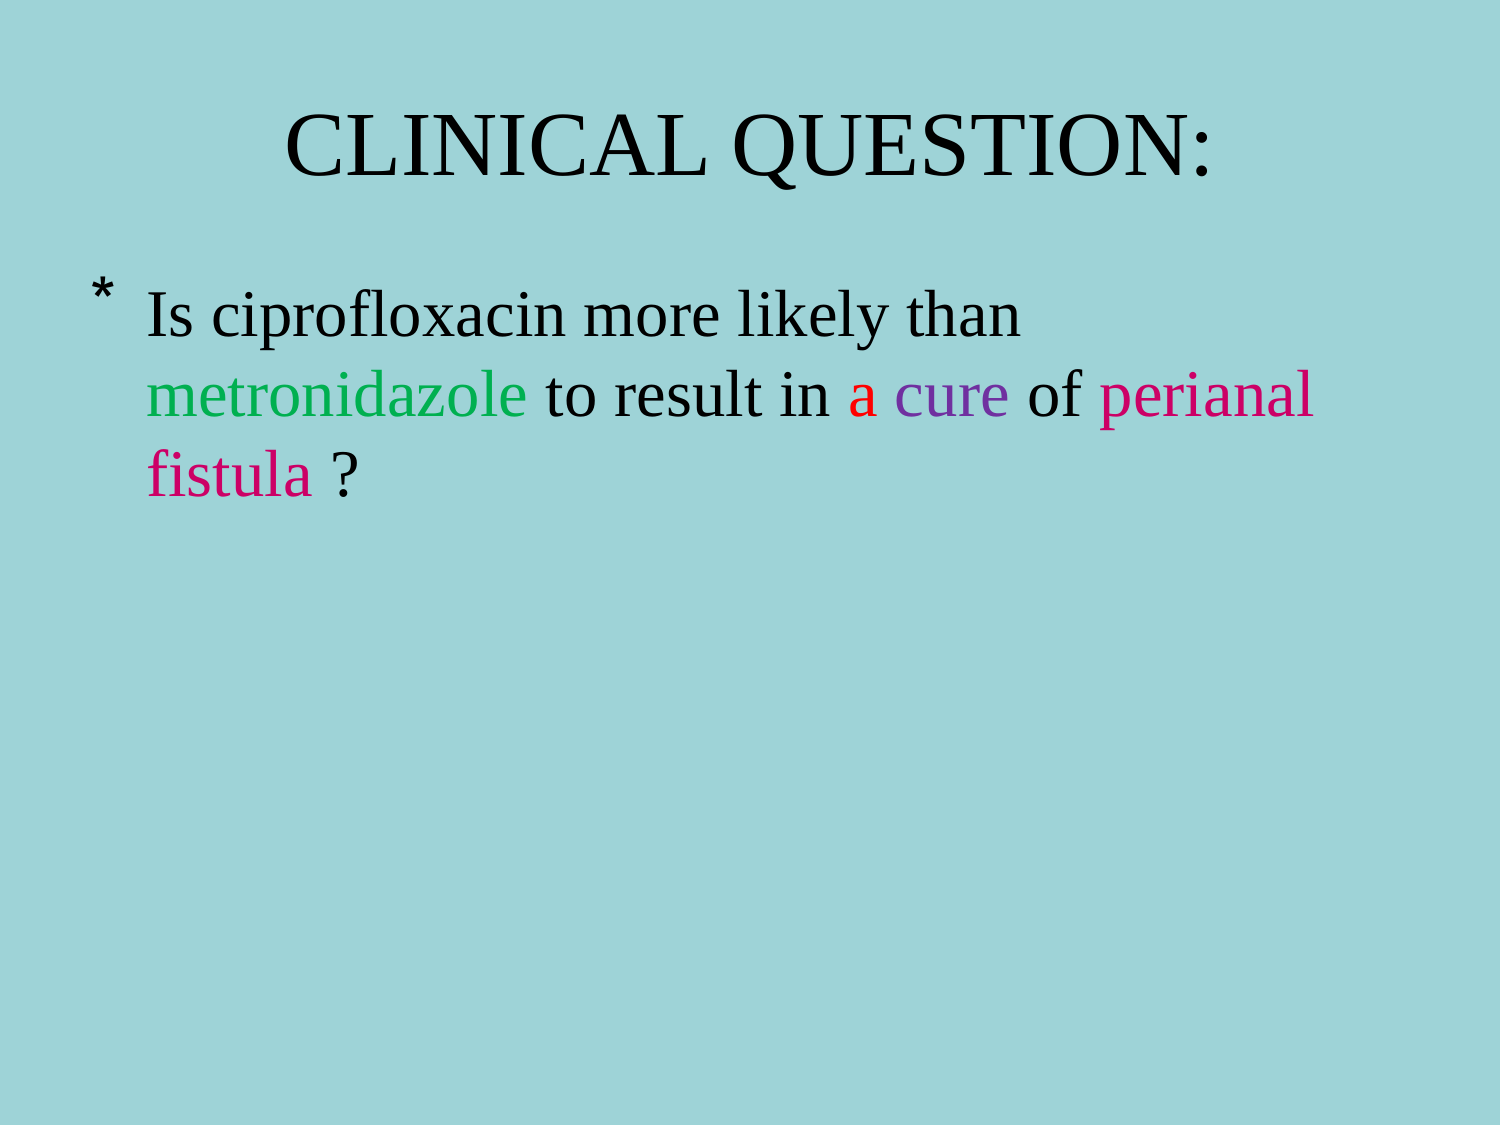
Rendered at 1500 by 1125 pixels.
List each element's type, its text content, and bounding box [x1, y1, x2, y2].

list Is ciprofloxacin more likely than metronidazole to result in a cure of perianal fistula ? [75, 262, 1425, 1005]
title CLINICAL QUESTION: [75, 45, 1425, 233]
